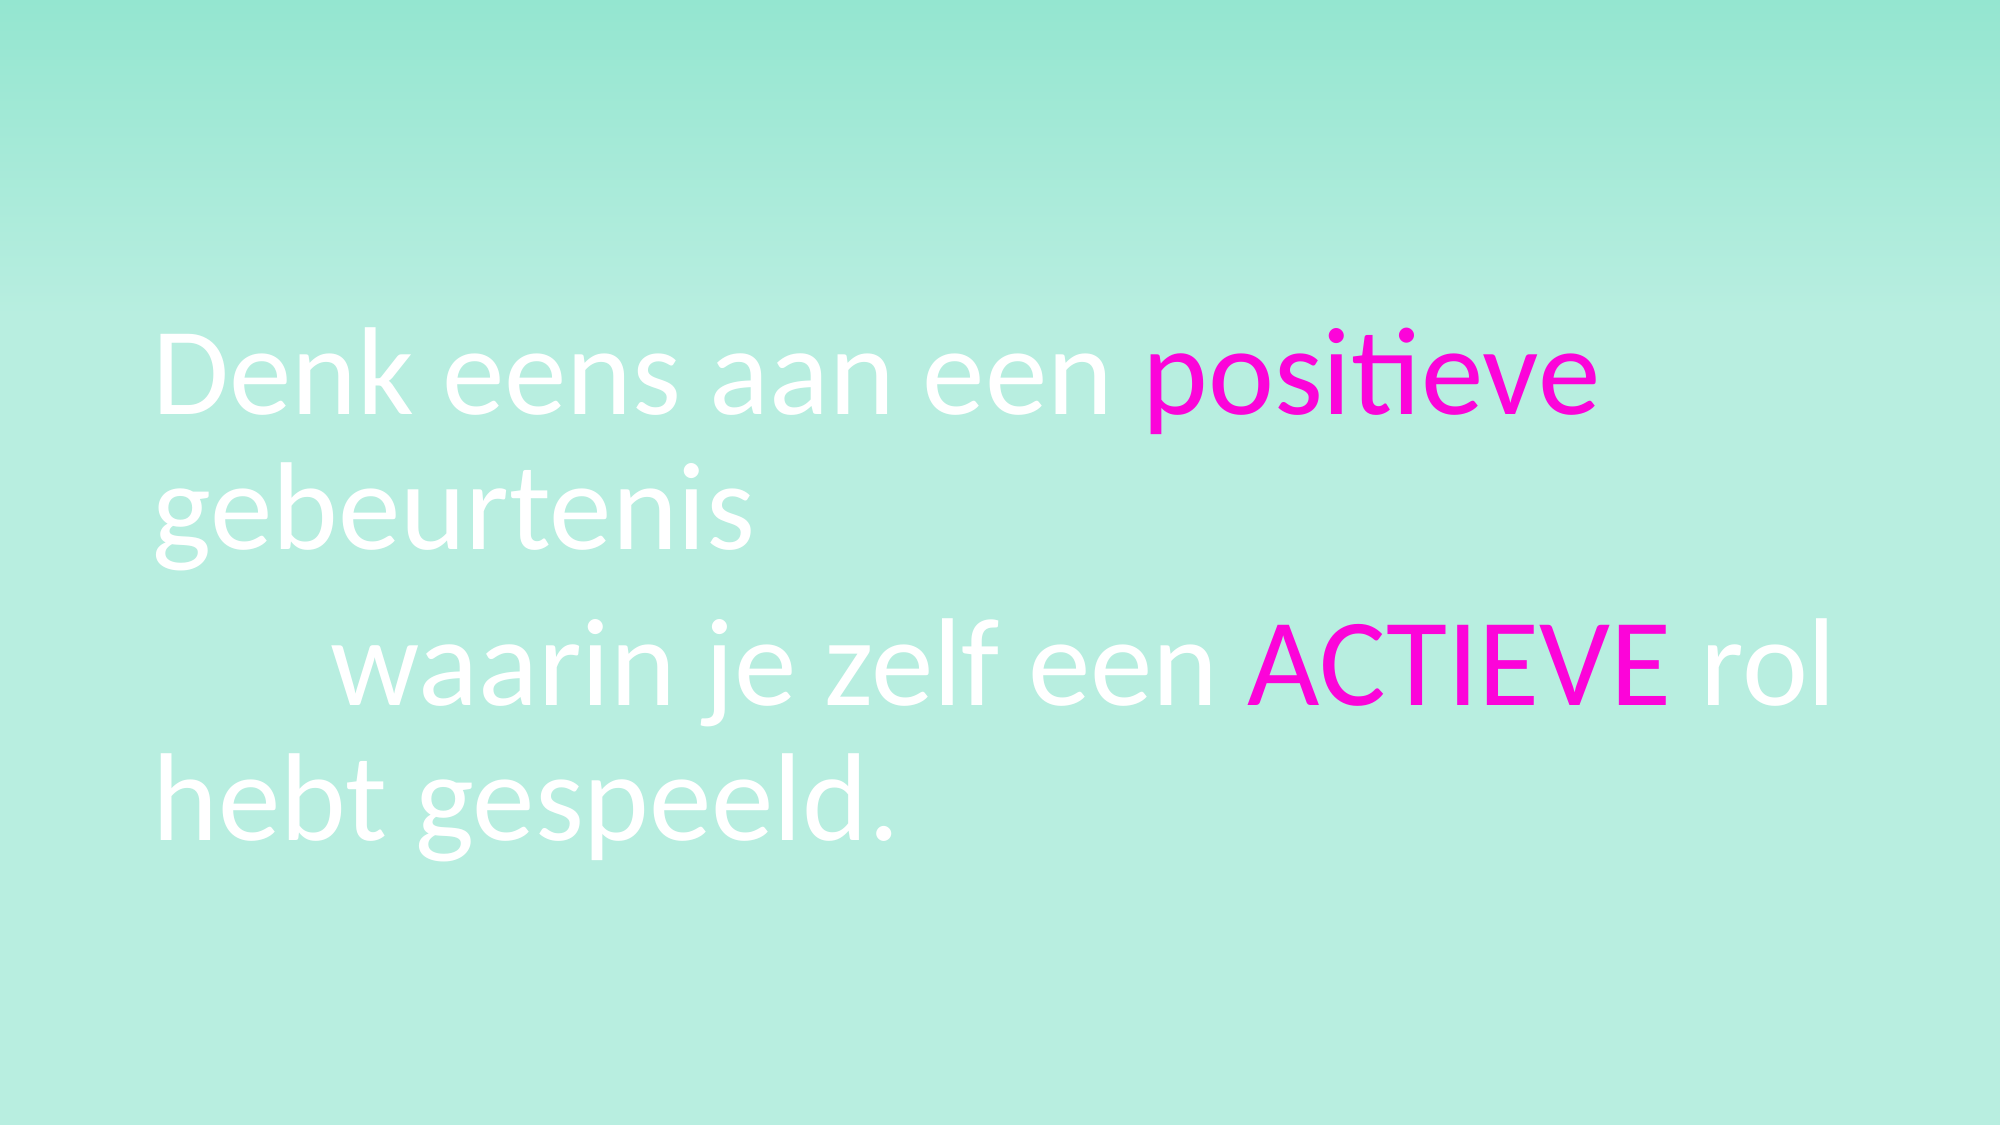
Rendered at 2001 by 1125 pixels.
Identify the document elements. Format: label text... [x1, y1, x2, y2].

list Denk eens aan een positieve gebeurtenis waarin je zelf een ACTIEVE rol hebt gespeeld. [137, 299, 1863, 1014]
